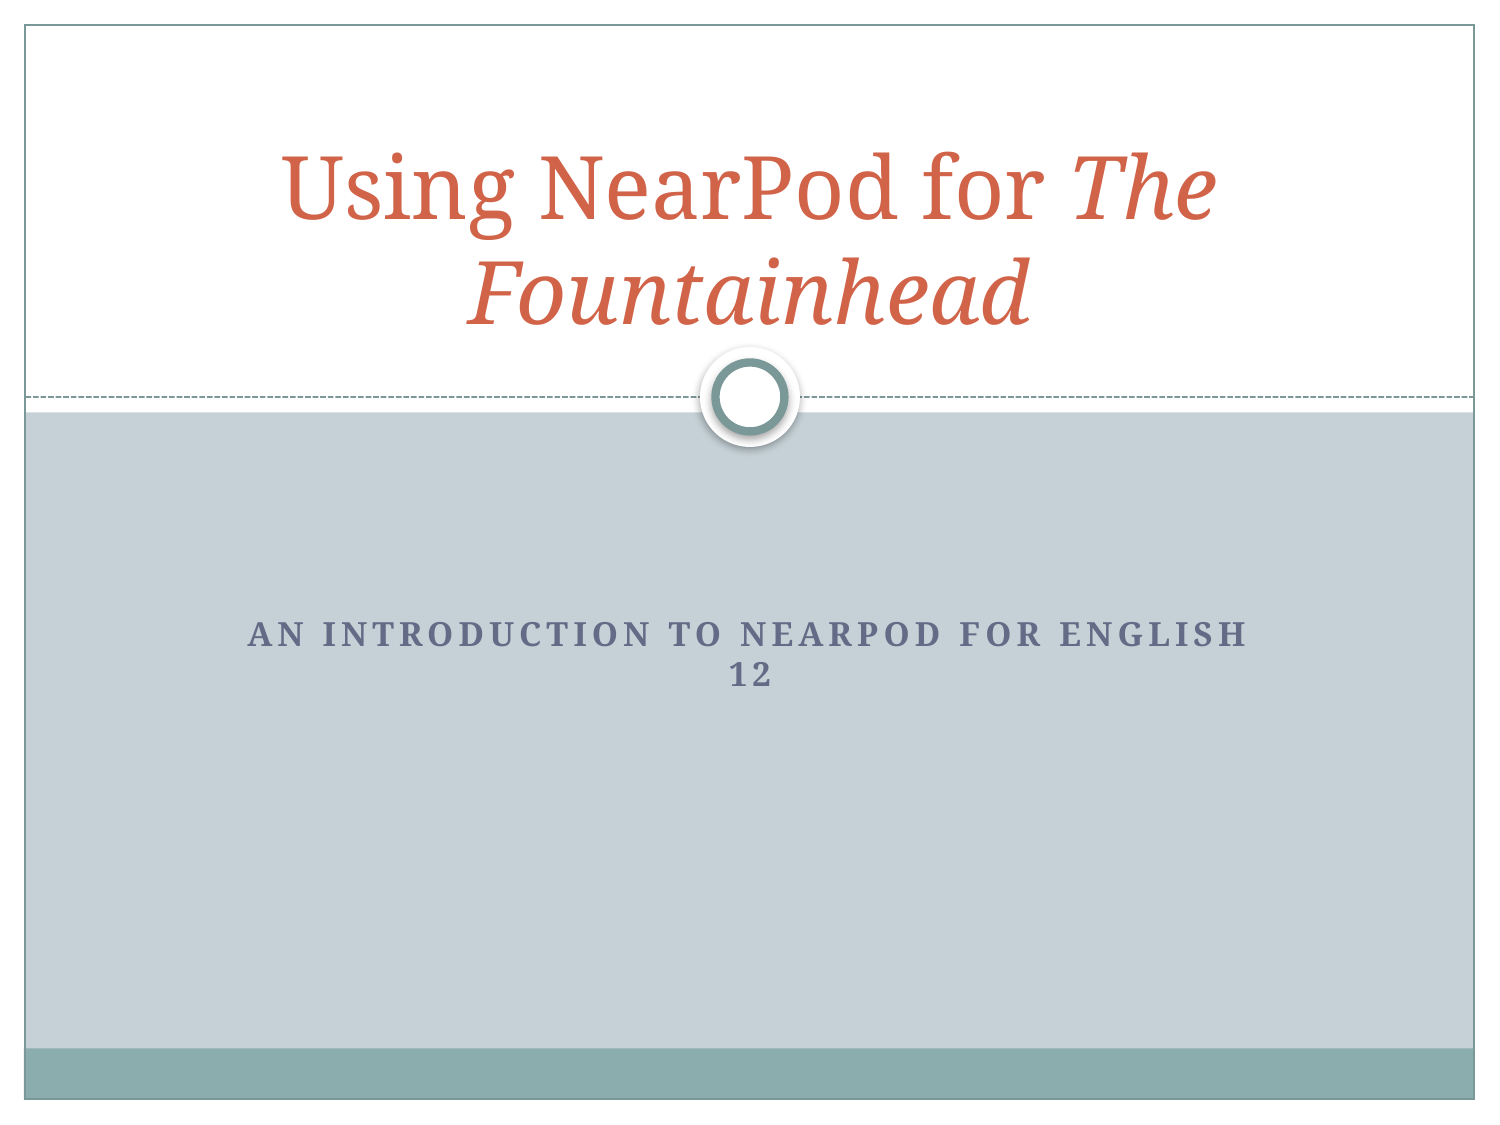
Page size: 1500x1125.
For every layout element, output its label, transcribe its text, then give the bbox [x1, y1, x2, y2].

subtitle An introduction to Nearpod for english 12 [225, 606, 1275, 894]
title Using NearPod for The Fountainhead [112, 62, 1388, 350]
